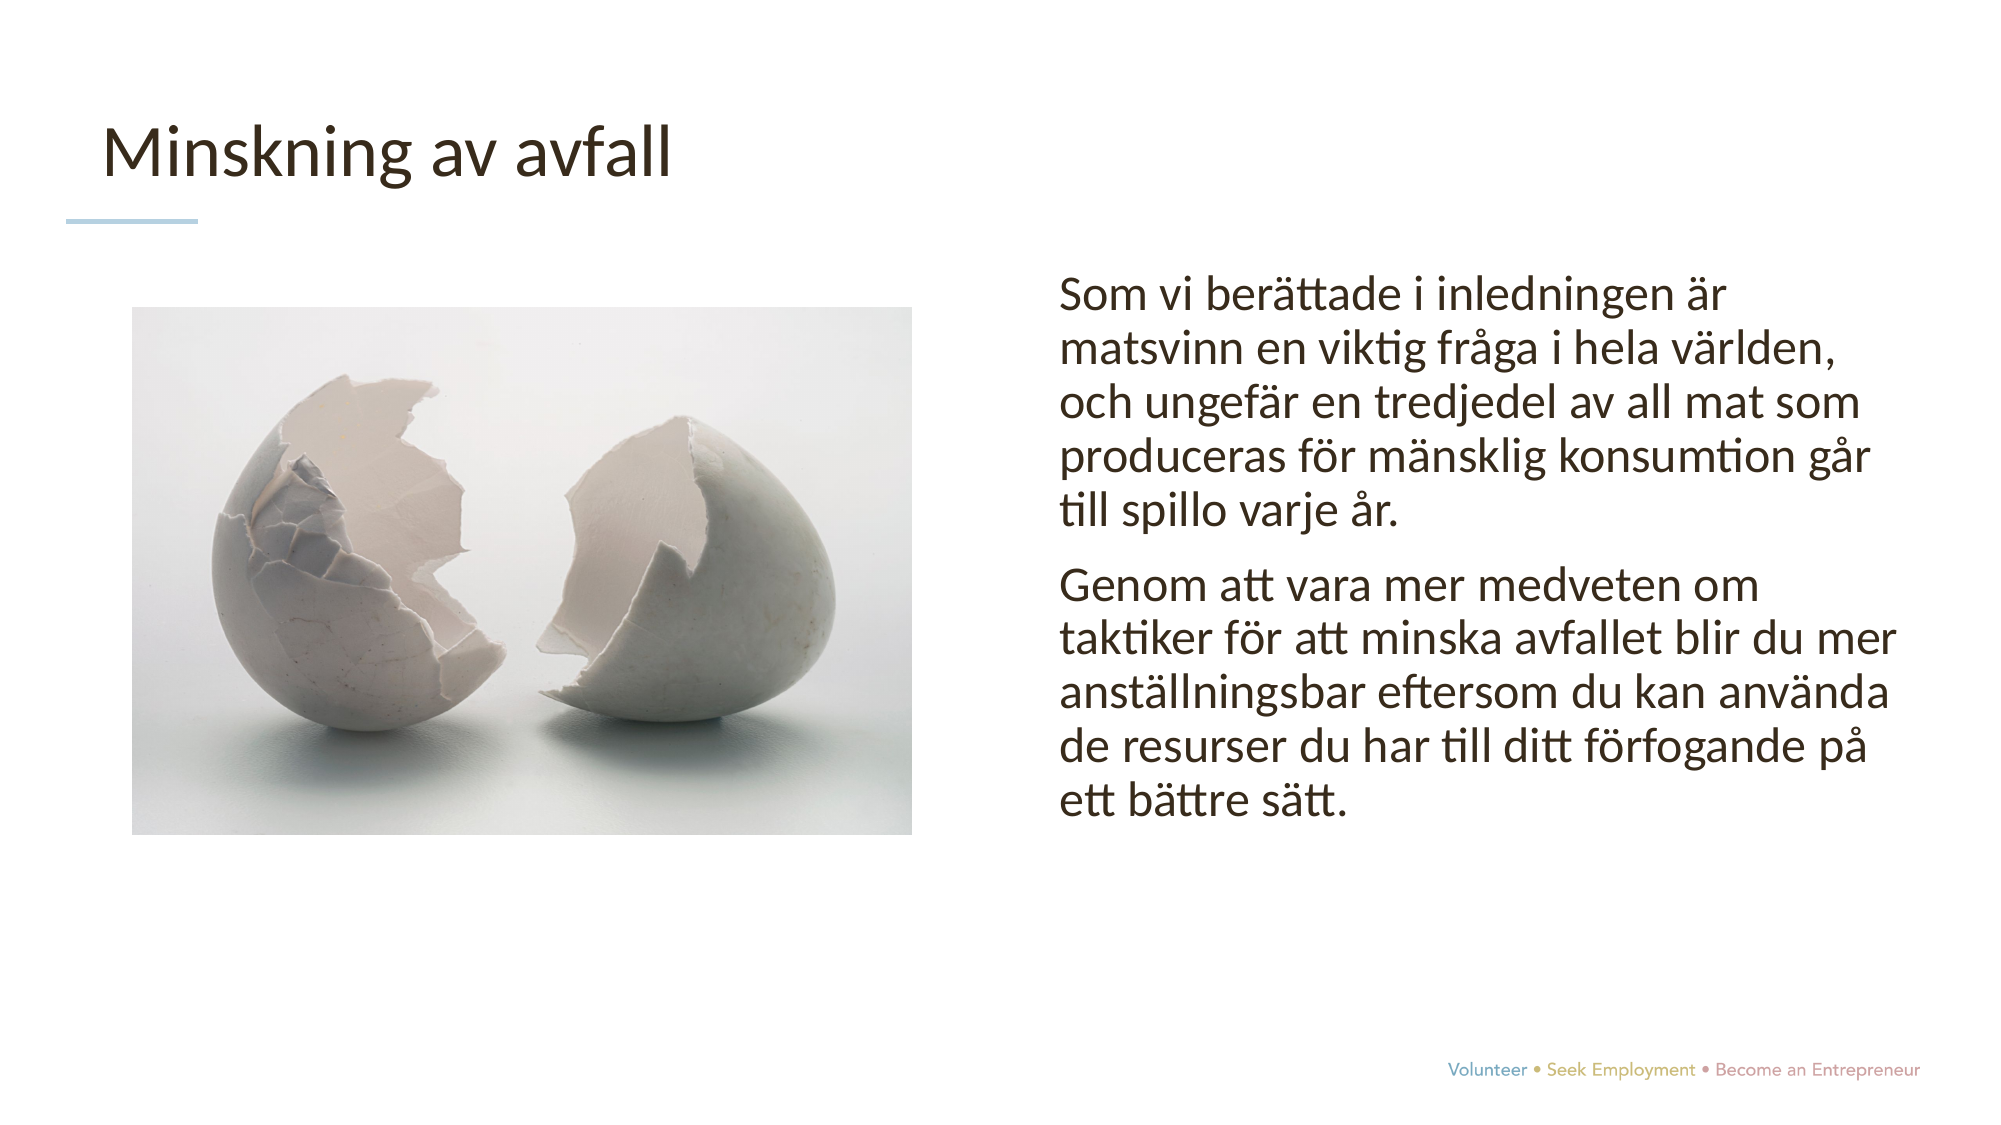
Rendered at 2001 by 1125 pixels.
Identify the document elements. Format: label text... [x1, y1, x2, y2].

picture [1418, 1046, 1971, 1103]
text_box [66, 219, 198, 224]
list Som vi berättade i inledningen är matsvinn en viktig fråga i hela världen, och ungefär en tredjedel av all mat som produceras för mänsklig konsumtion går till spillo varje år. Genom att vara mer medveten om taktiker för att minska avfallet blir du mer anställningsbar eftersom du kan använda de resurser du har till ditt förfogande på ett bättre sätt. [1044, 259, 1928, 973]
picture [132, 307, 912, 835]
list Minskning av avfall [86, 105, 1928, 201]
